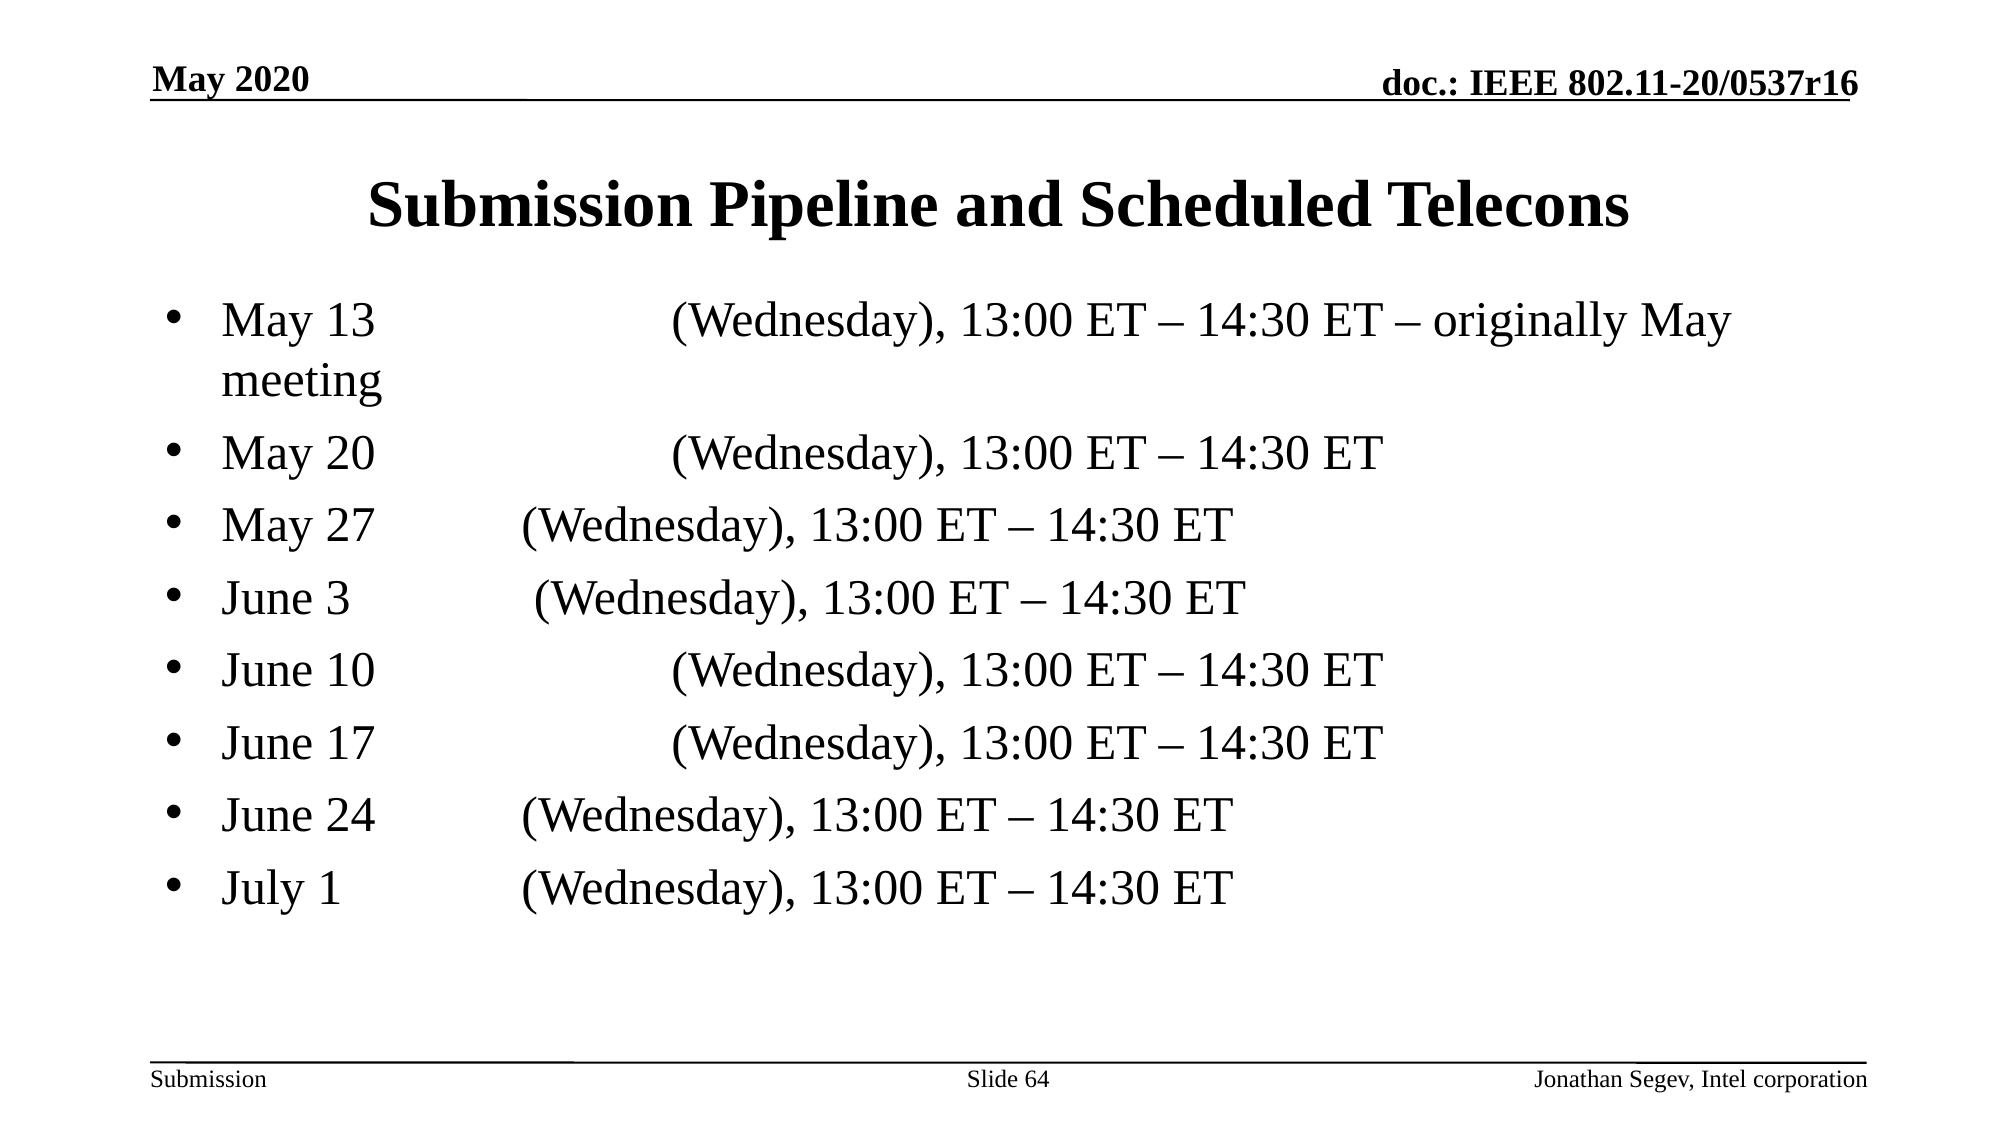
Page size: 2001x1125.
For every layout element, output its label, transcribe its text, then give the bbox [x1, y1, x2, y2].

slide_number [152, 54, 563, 100]
slide_number Slide 64 [950, 1061, 1067, 1123]
title Submission Pipeline and Scheduled Telecons [149, 112, 1850, 278]
list May 13 (Wednesday), 13:00 ET – 14:30 ET – originally May meeting May 20 (Wednesday), 13:00 ET – 14:30 ET May 27 (Wednesday), 13:00 ET – 14:30 ET June 3 (Wednesday), 13:00 ET – 14:30 ET June 10 (Wednesday), 13:00 ET – 14:30 ET June 17 (Wednesday), 13:00 ET – 14:30 ET June 24 (Wednesday), 13:00 ET – 14:30 ET July 1 (Wednesday), 13:00 ET – 14:30 ET [149, 278, 1850, 670]
footer Jonathan Segev, Intel corporation [1171, 1061, 1869, 1093]
